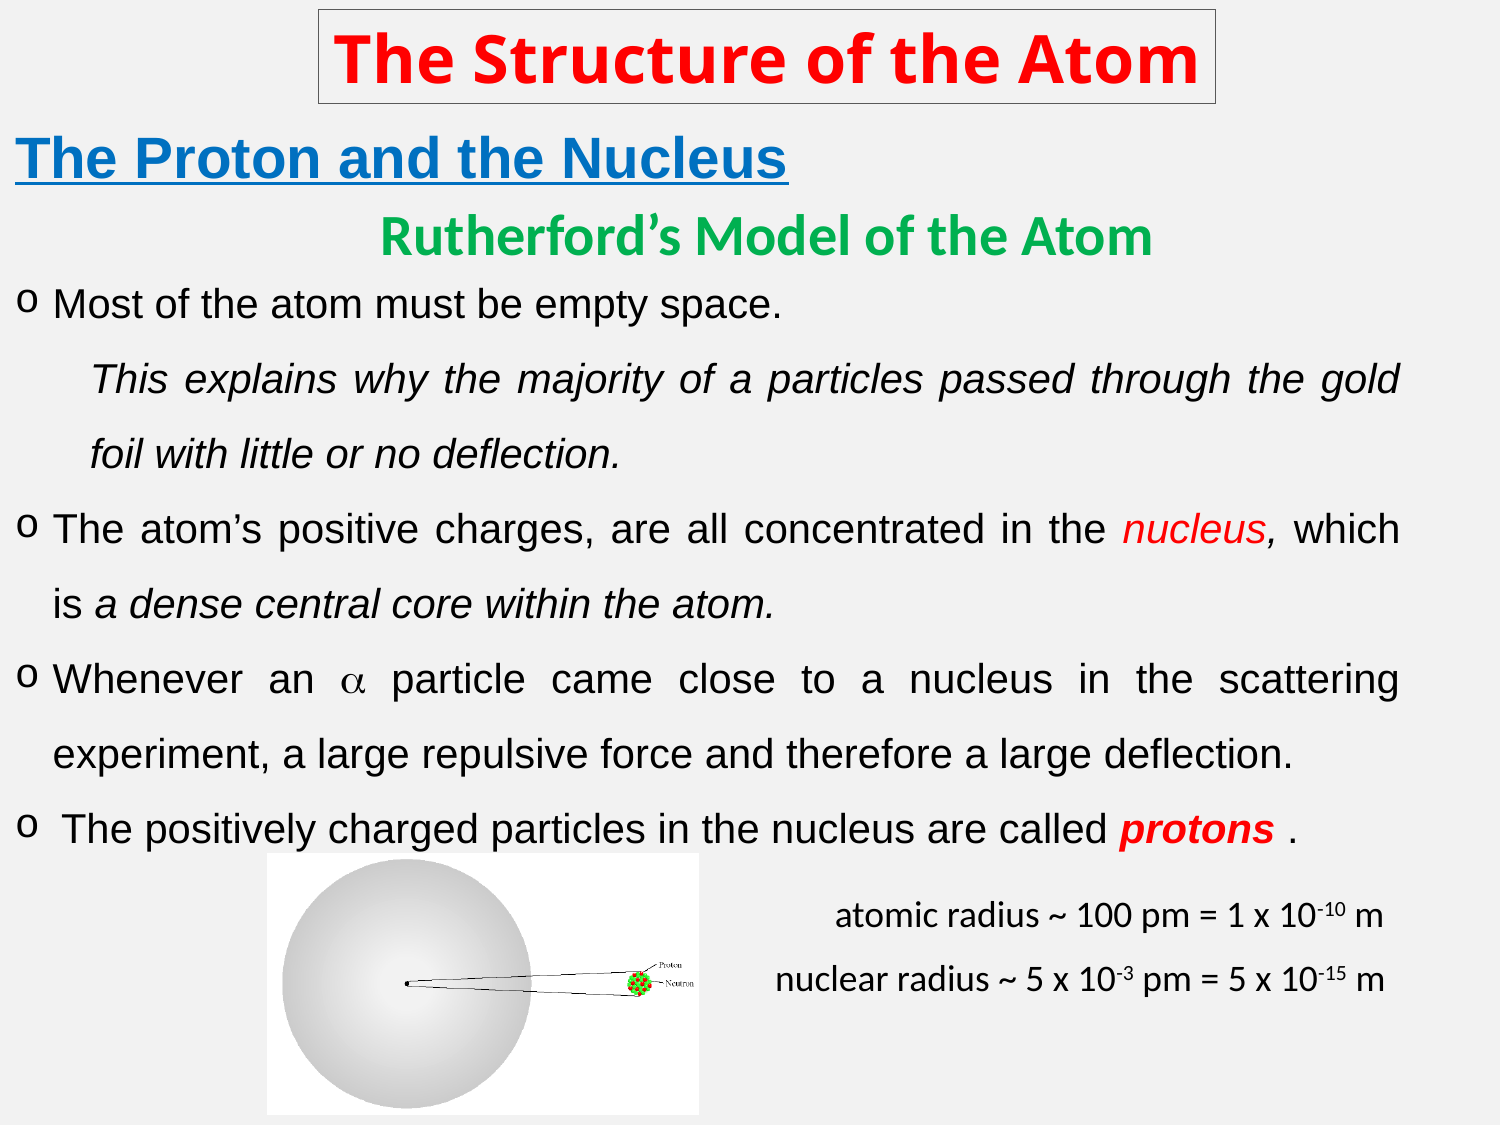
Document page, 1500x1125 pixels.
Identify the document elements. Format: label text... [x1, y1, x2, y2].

text_box Most of the atom must be empty space. This explains why the majority of a particles passed through the gold foil with little or no deflection. The atom’s positive charges, are all concentrated in the nucleus, which is a dense central core within the atom. Whenever an  particle came close to a nucleus in the scattering experiment, a large repulsive force and therefore a large deflection. The positively charged particles in the nucleus are called protons . [0, 244, 1416, 859]
picture [267, 853, 699, 1115]
text_box The Structure of the Atom [318, 9, 1216, 104]
text_box Rutherford’s Model of the Atom [335, 189, 1199, 275]
text_box The Proton and the Nucleus [0, 107, 843, 204]
text_box atomic radius ~ 100 pm = 1 x 10-10 m nuclear radius ~ 5 x 10-3 pm = 5 x 10-15 m [760, 883, 1445, 1007]
